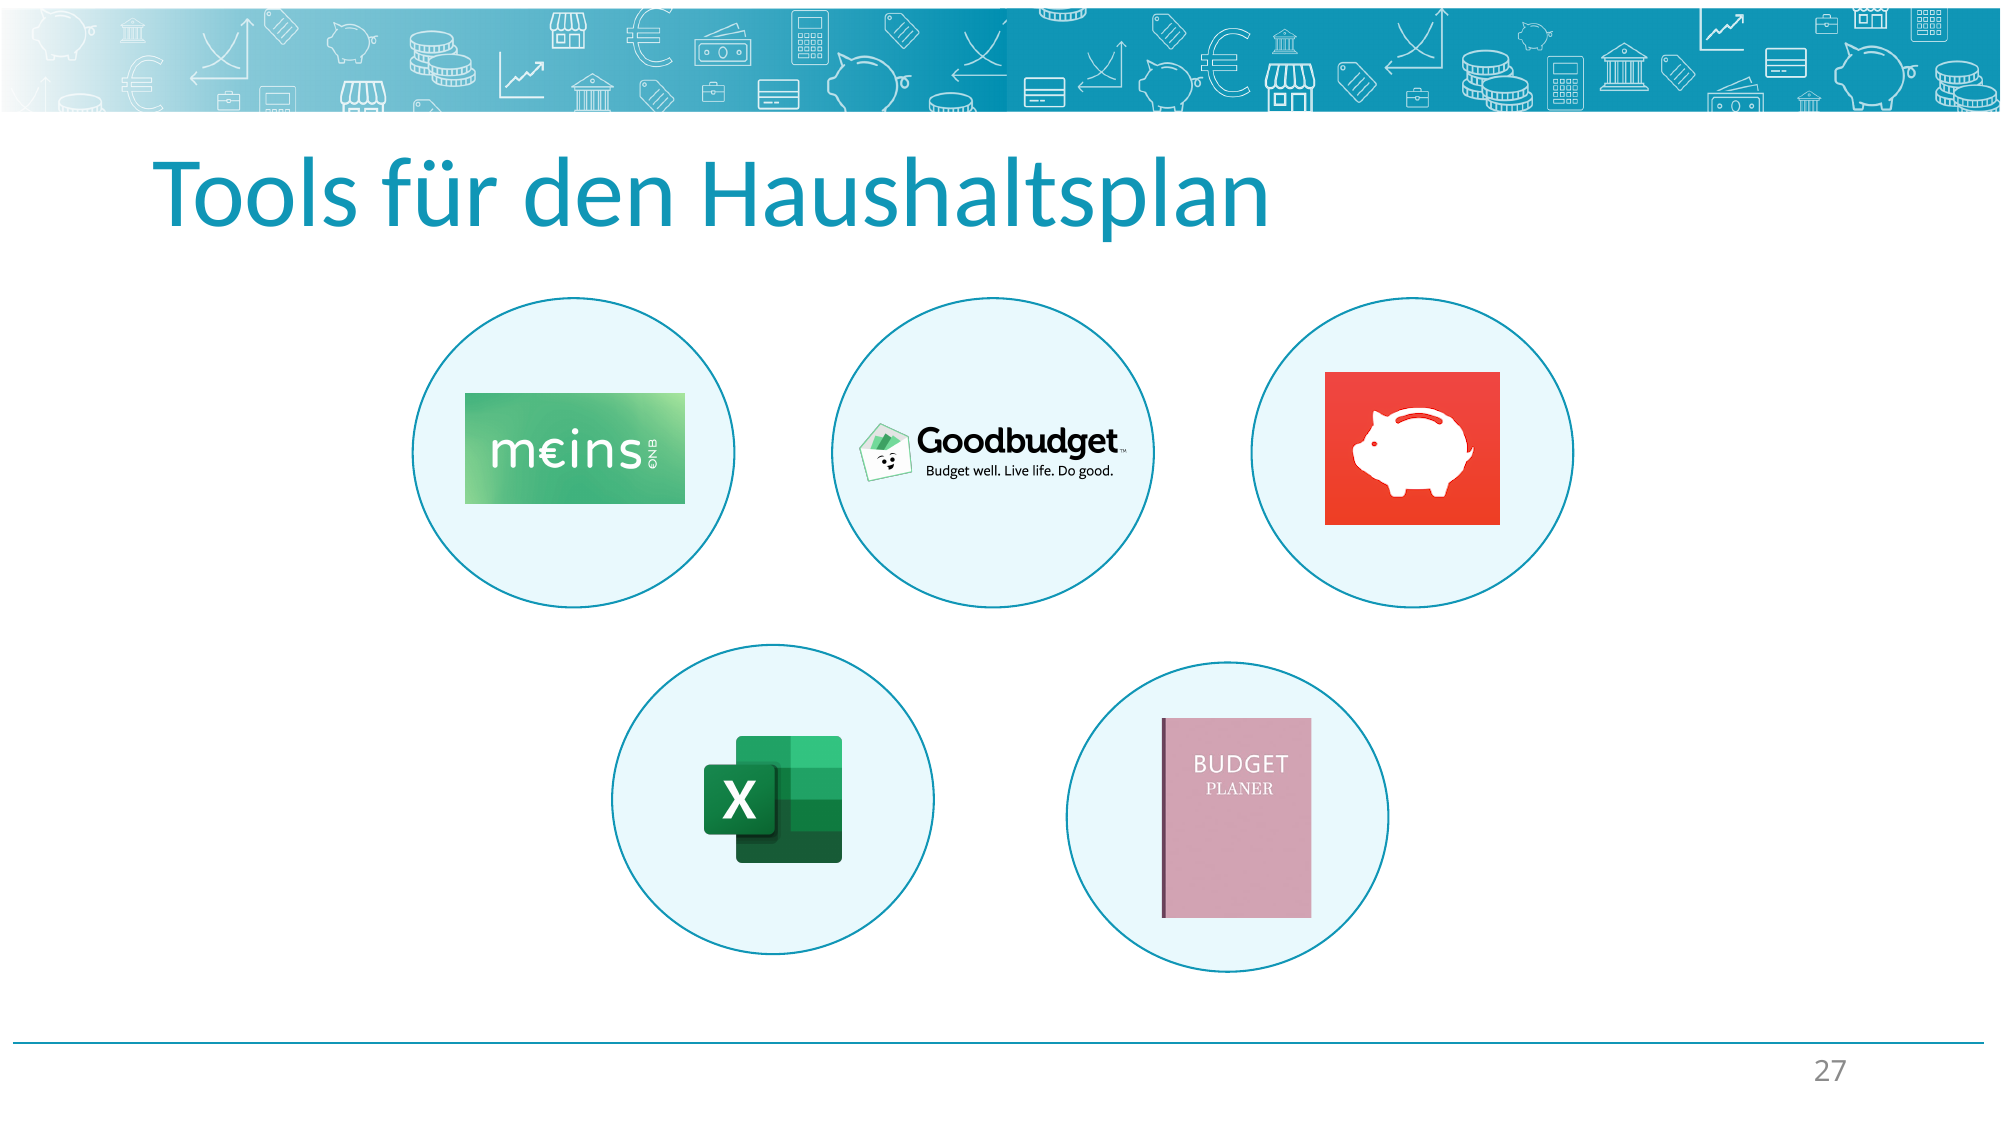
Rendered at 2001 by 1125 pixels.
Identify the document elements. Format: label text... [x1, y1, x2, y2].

text_box [831, 297, 1155, 609]
text_box [1065, 661, 1390, 973]
text_box [411, 297, 736, 609]
picture [1, 8, 964, 112]
picture [970, 99, 974, 109]
text_box [1250, 297, 1575, 609]
picture [1006, 8, 2001, 112]
picture [704, 736, 842, 863]
text_box [611, 643, 935, 956]
picture [1325, 372, 1500, 525]
slide_number 27 [1412, 1042, 1863, 1103]
picture [850, 413, 1136, 493]
picture [465, 393, 685, 504]
picture [1161, 718, 1312, 918]
title Tools für den Haushaltsplan [137, 111, 1863, 278]
